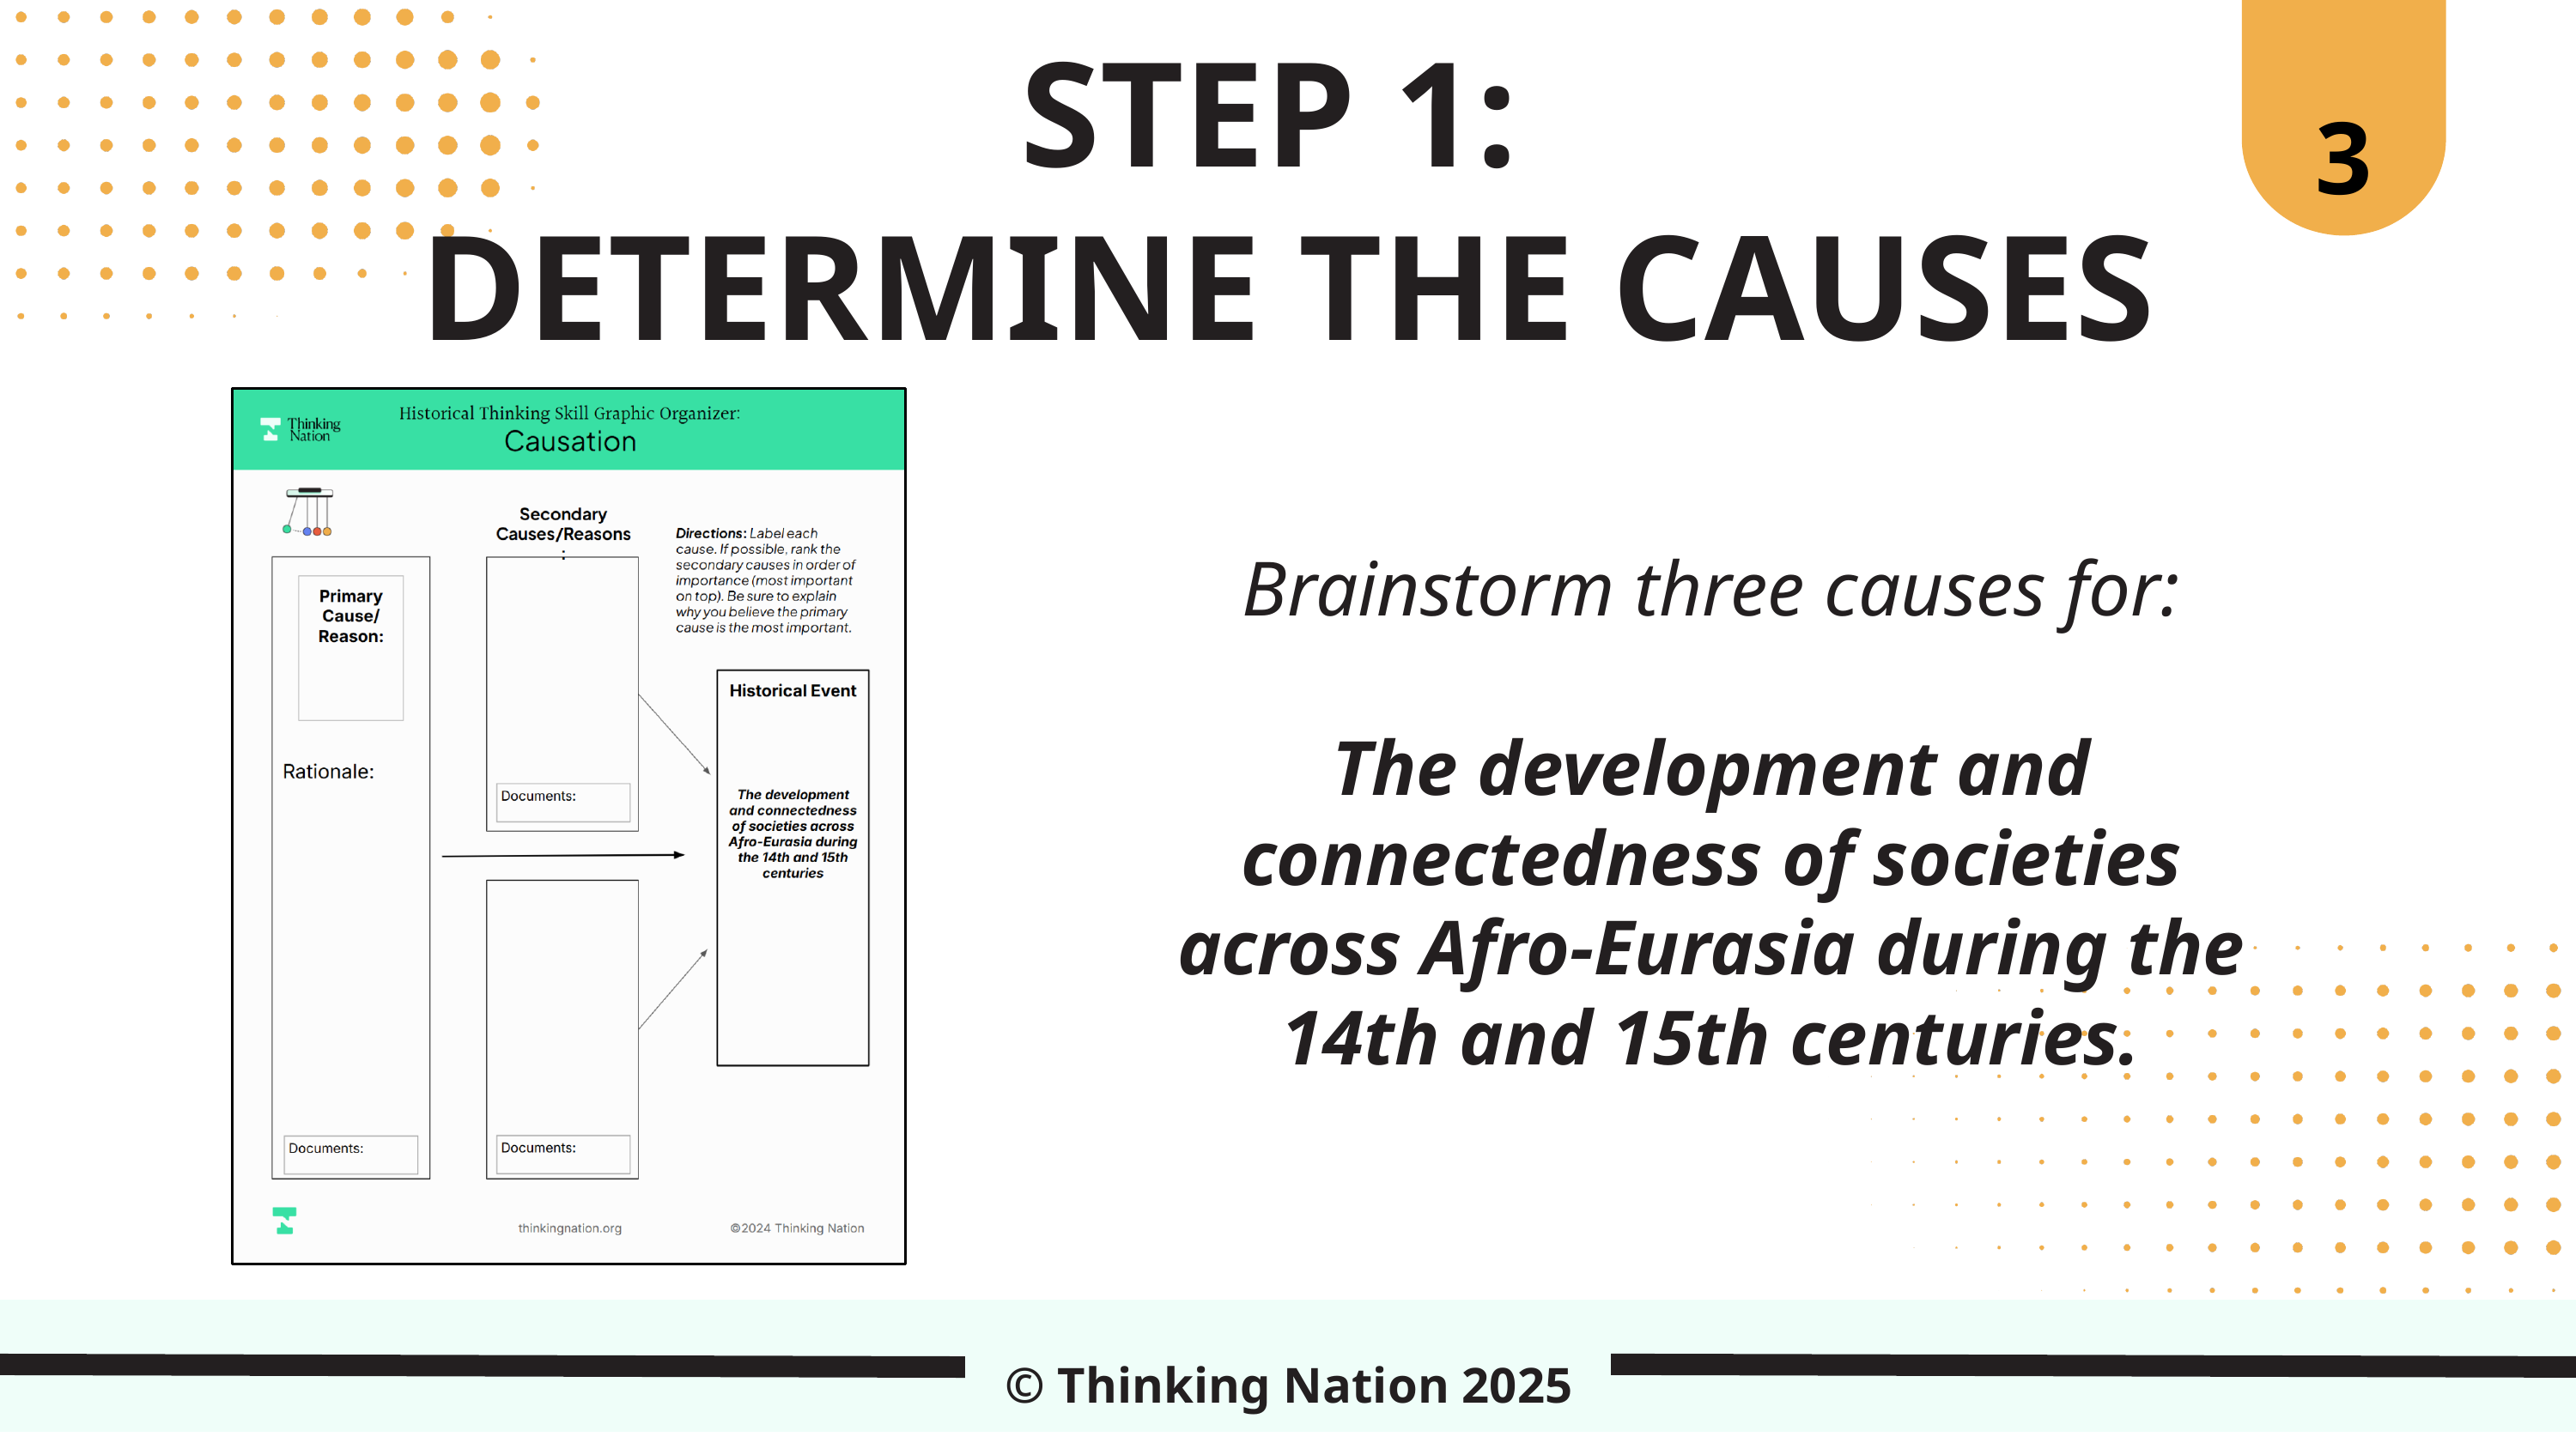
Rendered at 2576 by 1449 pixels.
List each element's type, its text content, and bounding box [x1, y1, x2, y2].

picture [233, 389, 905, 1263]
text_box STEP 1: DETERMINE THE CAUSES [305, 21, 2271, 370]
text_box [0, 0, 540, 319]
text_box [2233, 0, 2455, 236]
text_box Brainstorm three causes for: The development and connectedness of societies across Afro-Eurasia during the 14th and 15th centuries. [1134, 541, 2288, 1080]
text_box [1828, 943, 2576, 1294]
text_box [0, 1299, 2576, 1433]
